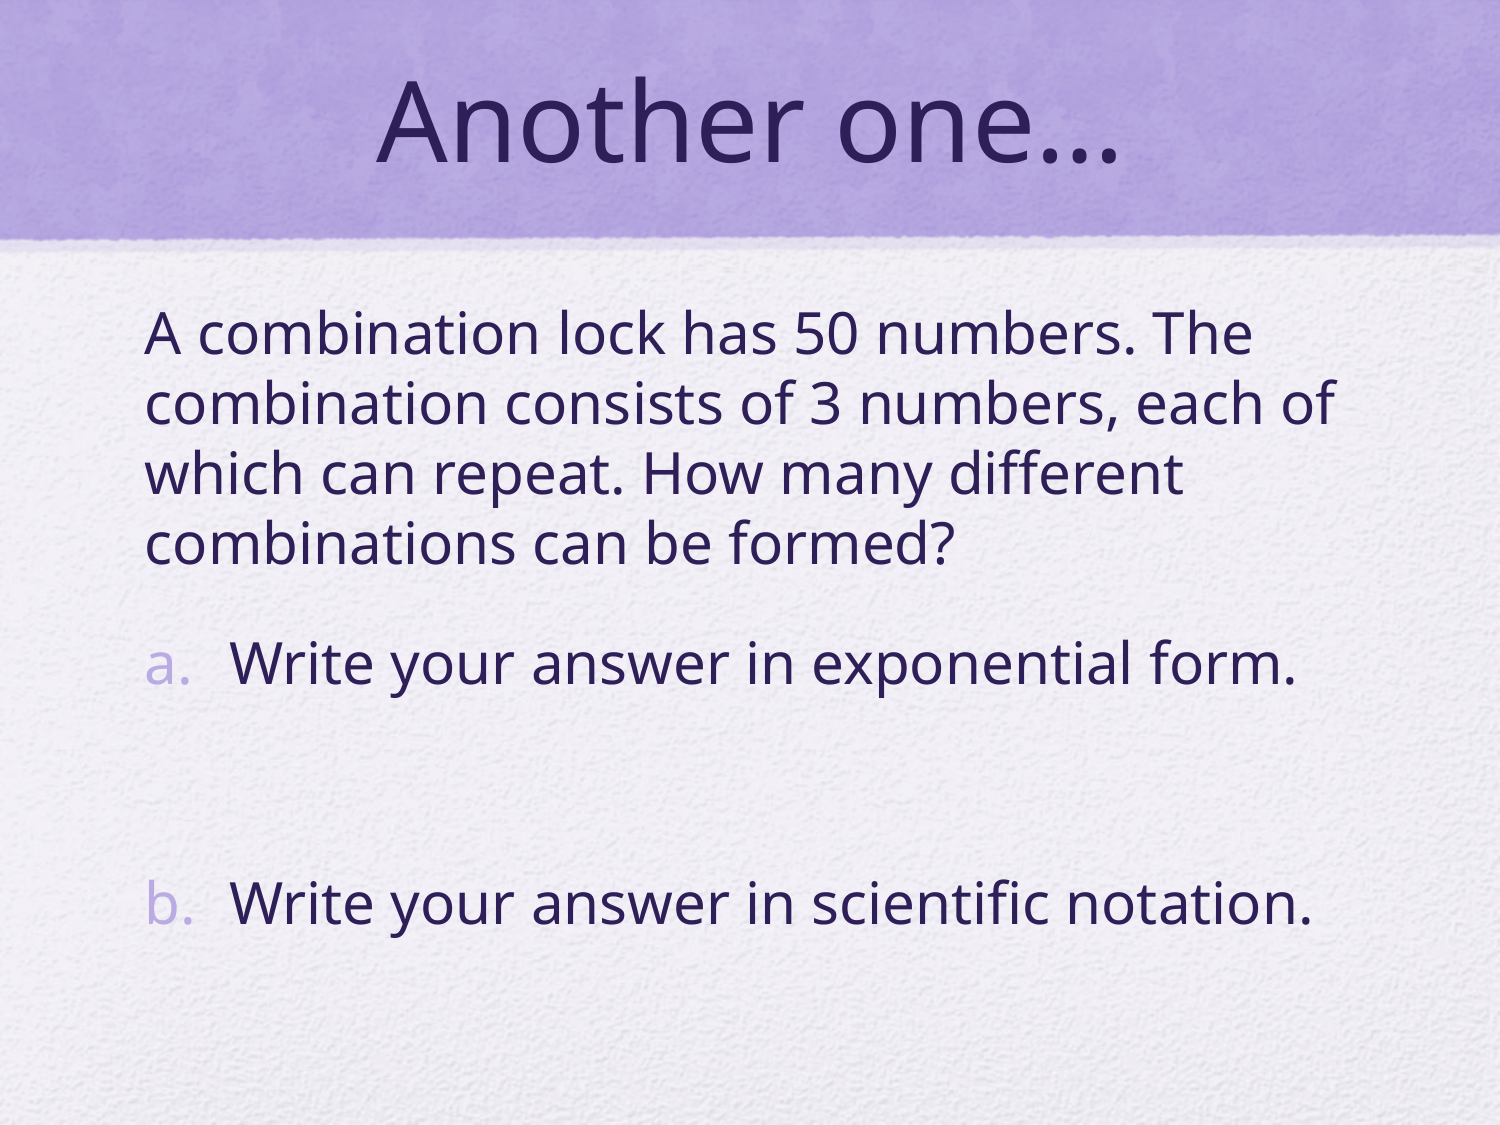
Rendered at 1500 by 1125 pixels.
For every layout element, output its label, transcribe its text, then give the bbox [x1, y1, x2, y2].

title Another one… [129, 6, 1372, 239]
picture [0, 225, 1500, 1125]
list A combination lock has 50 numbers. The combination consists of 3 numbers, each of which can repeat. How many different combinations can be formed? Write your answer in exponential form. Write your answer in scientific notation. [129, 288, 1372, 993]
